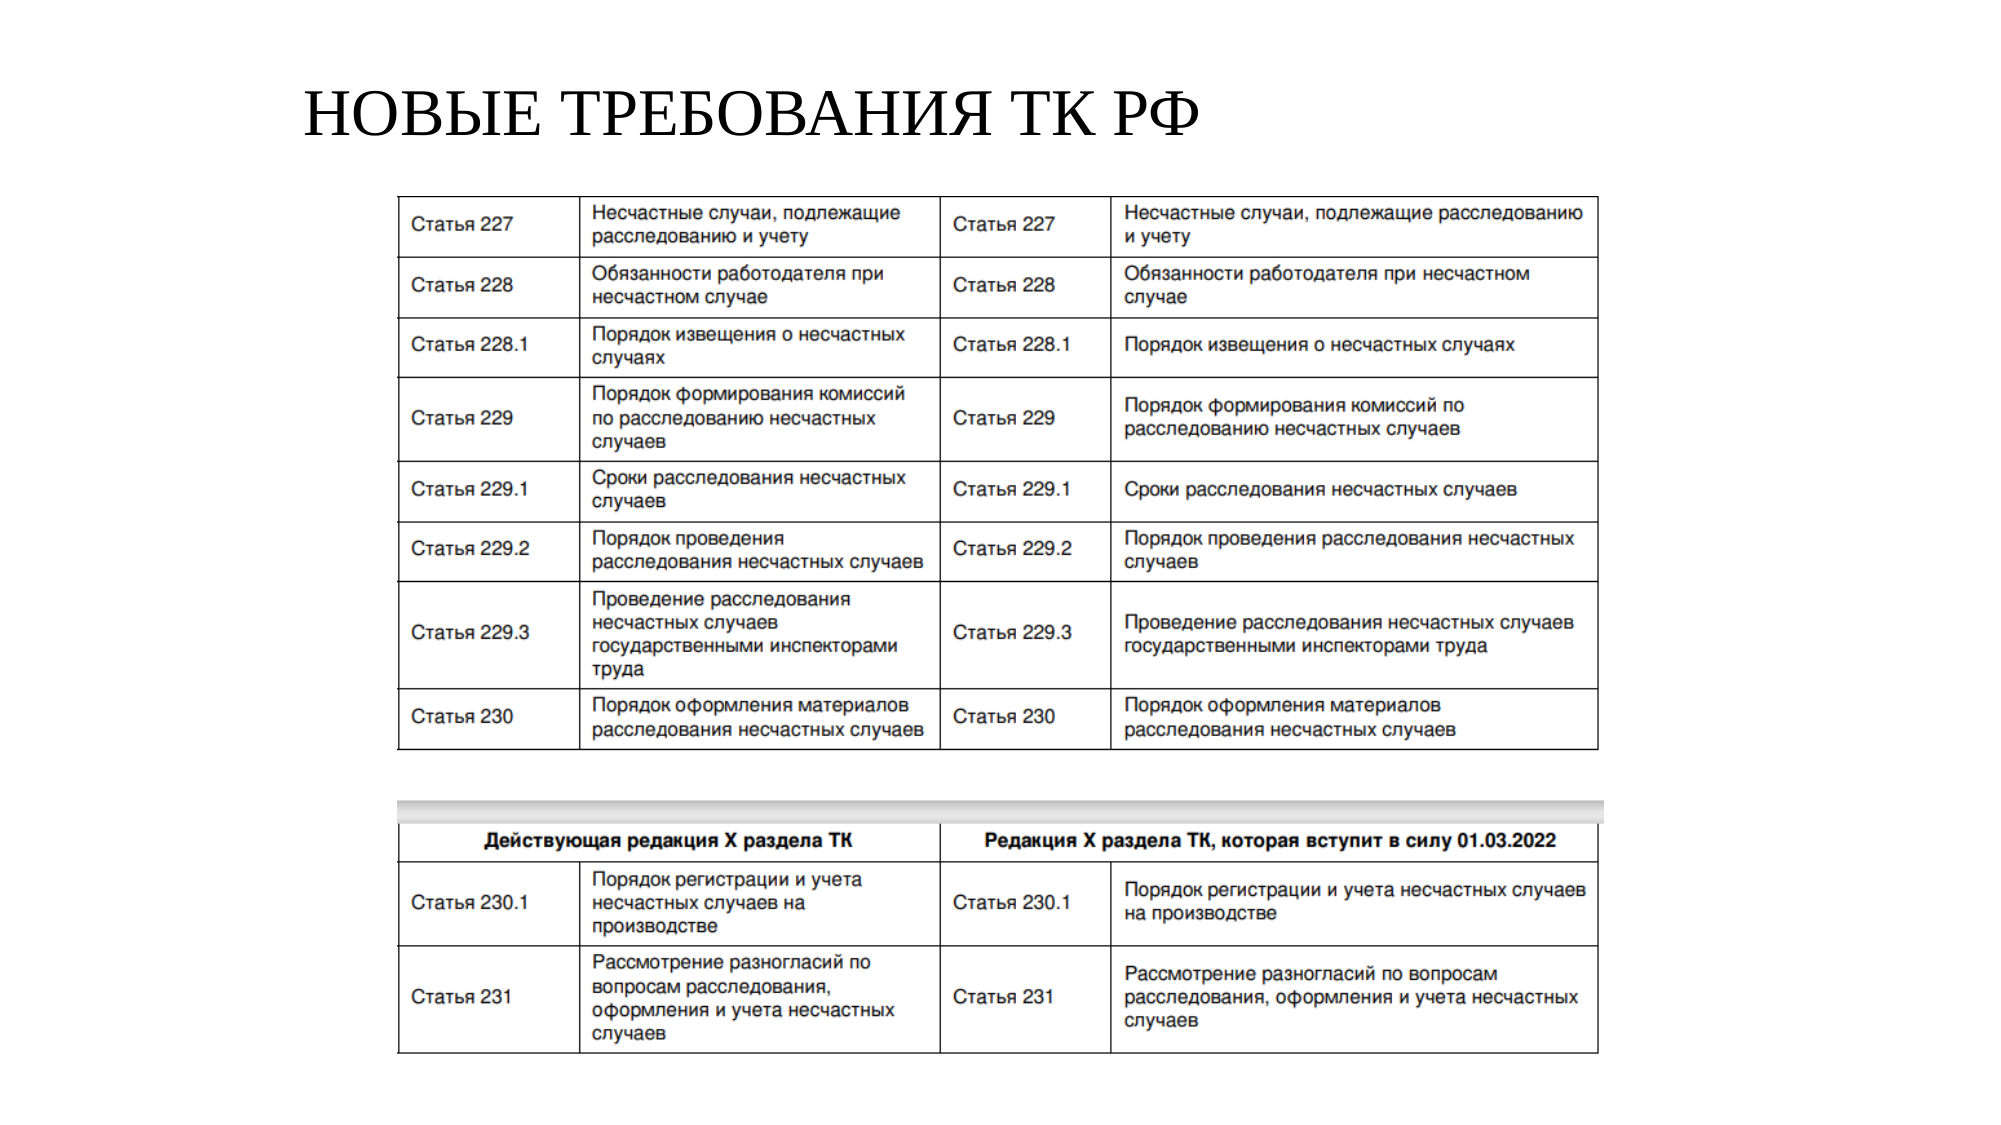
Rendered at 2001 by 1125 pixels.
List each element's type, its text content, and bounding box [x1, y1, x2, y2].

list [397, 196, 1604, 1059]
title новые требования ТК РФ [288, 66, 1683, 161]
